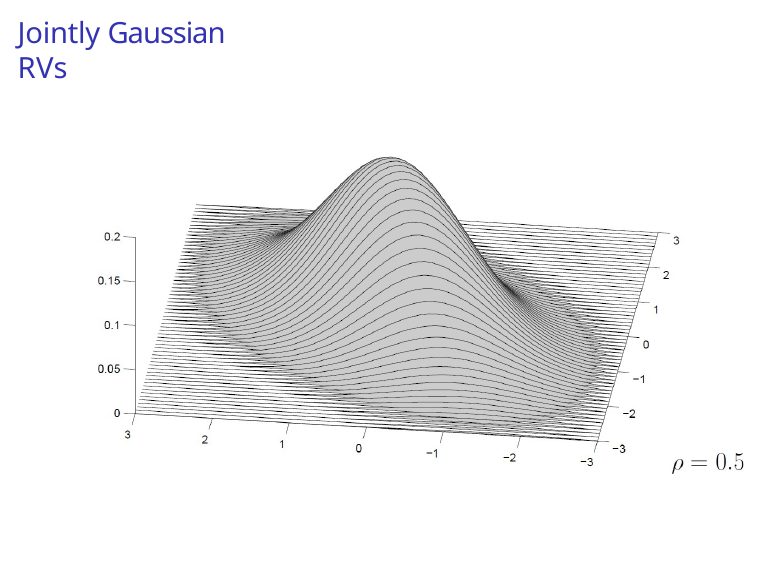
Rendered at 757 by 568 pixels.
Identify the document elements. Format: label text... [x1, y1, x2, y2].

text_box Jointly Gaussian RVs [15, 11, 277, 85]
text_box [97, 156, 744, 474]
